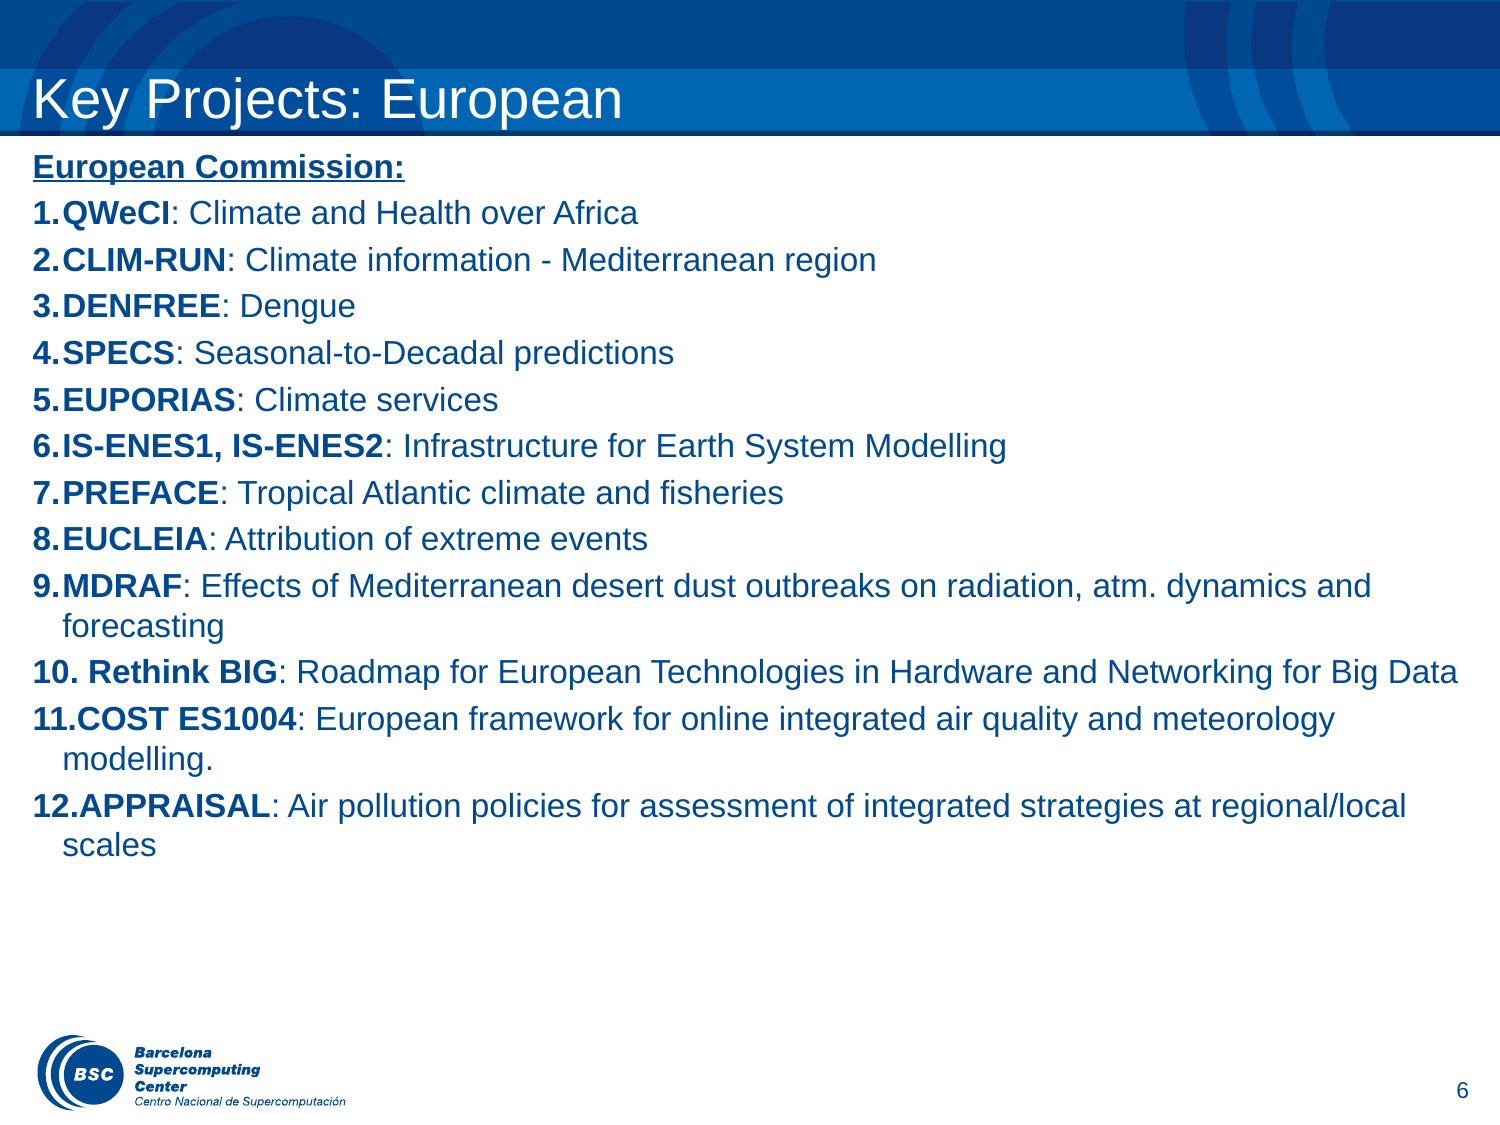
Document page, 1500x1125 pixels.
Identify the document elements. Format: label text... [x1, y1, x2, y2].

slide_number 6 [1411, 1042, 1484, 1111]
title Key Projects: European [17, 7, 1483, 137]
picture [0, 0, 1500, 136]
list European Commission: QWeCI: Climate and Health over Africa CLIM-RUN: Climate information - Mediterranean region DENFREE: Dengue SPECS: Seasonal-to-Decadal predictions EUPORIAS: Climate services IS-ENES1, IS-ENES2: Infrastructure for Earth System Modelling PREFACE: Tropical Atlantic climate and fisheries EUCLEIA: Attribution of extreme events MDRAF: Effects of Mediterranean desert dust outbreaks on radiation, atm. dynamics and forecasting Rethink BIG: Roadmap for European Technologies in Hardware and Networking for Big Data COST ES1004: European framework for online integrated air quality and meteorology modelling. APPRAISAL: Air pollution policies for assessment of integrated strategies at regional/local scales [17, 137, 1483, 905]
